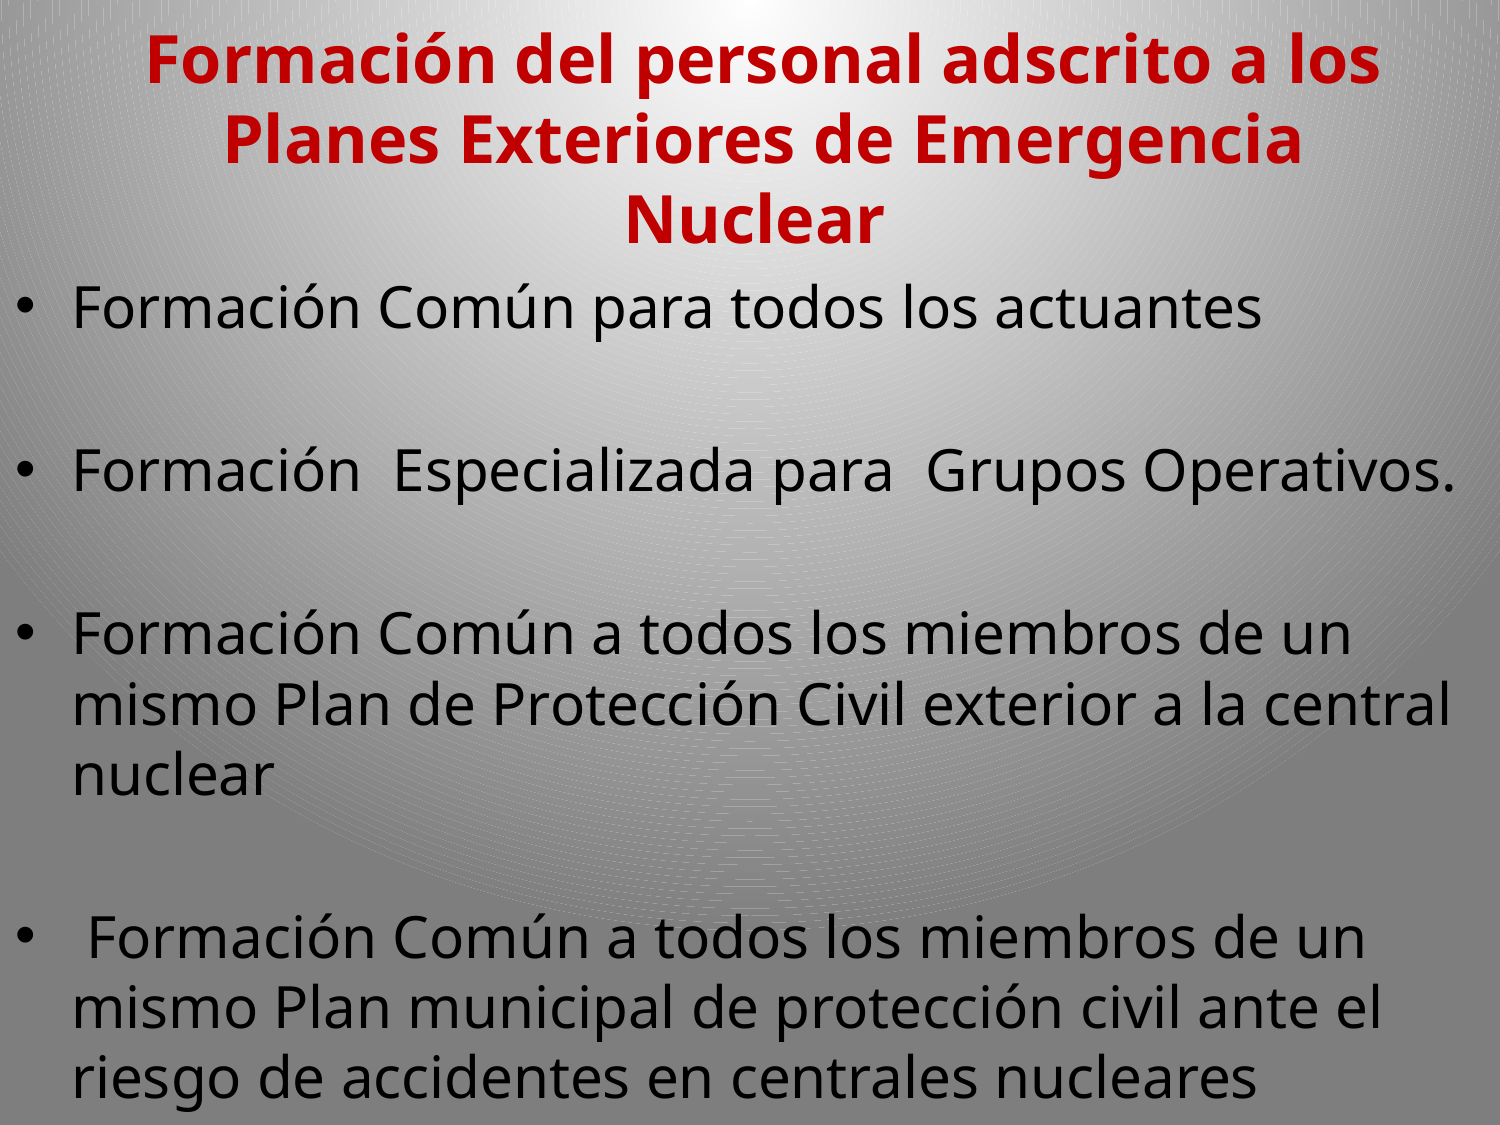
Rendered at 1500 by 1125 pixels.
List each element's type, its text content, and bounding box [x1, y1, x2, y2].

title Formación del personal adscrito a los Planes Exteriores de Emergencia Nuclear [88, 42, 1439, 231]
list Formación Común para todos los actuantes Formación Especializada para Grupos Operativos. Formación Común a todos los miembros de un mismo Plan de Protección Civil exterior a la central nuclear Formación Común a todos los miembros de un mismo Plan municipal de protección civil ante el riesgo de accidentes en centrales nucleares [0, 262, 1500, 1006]
